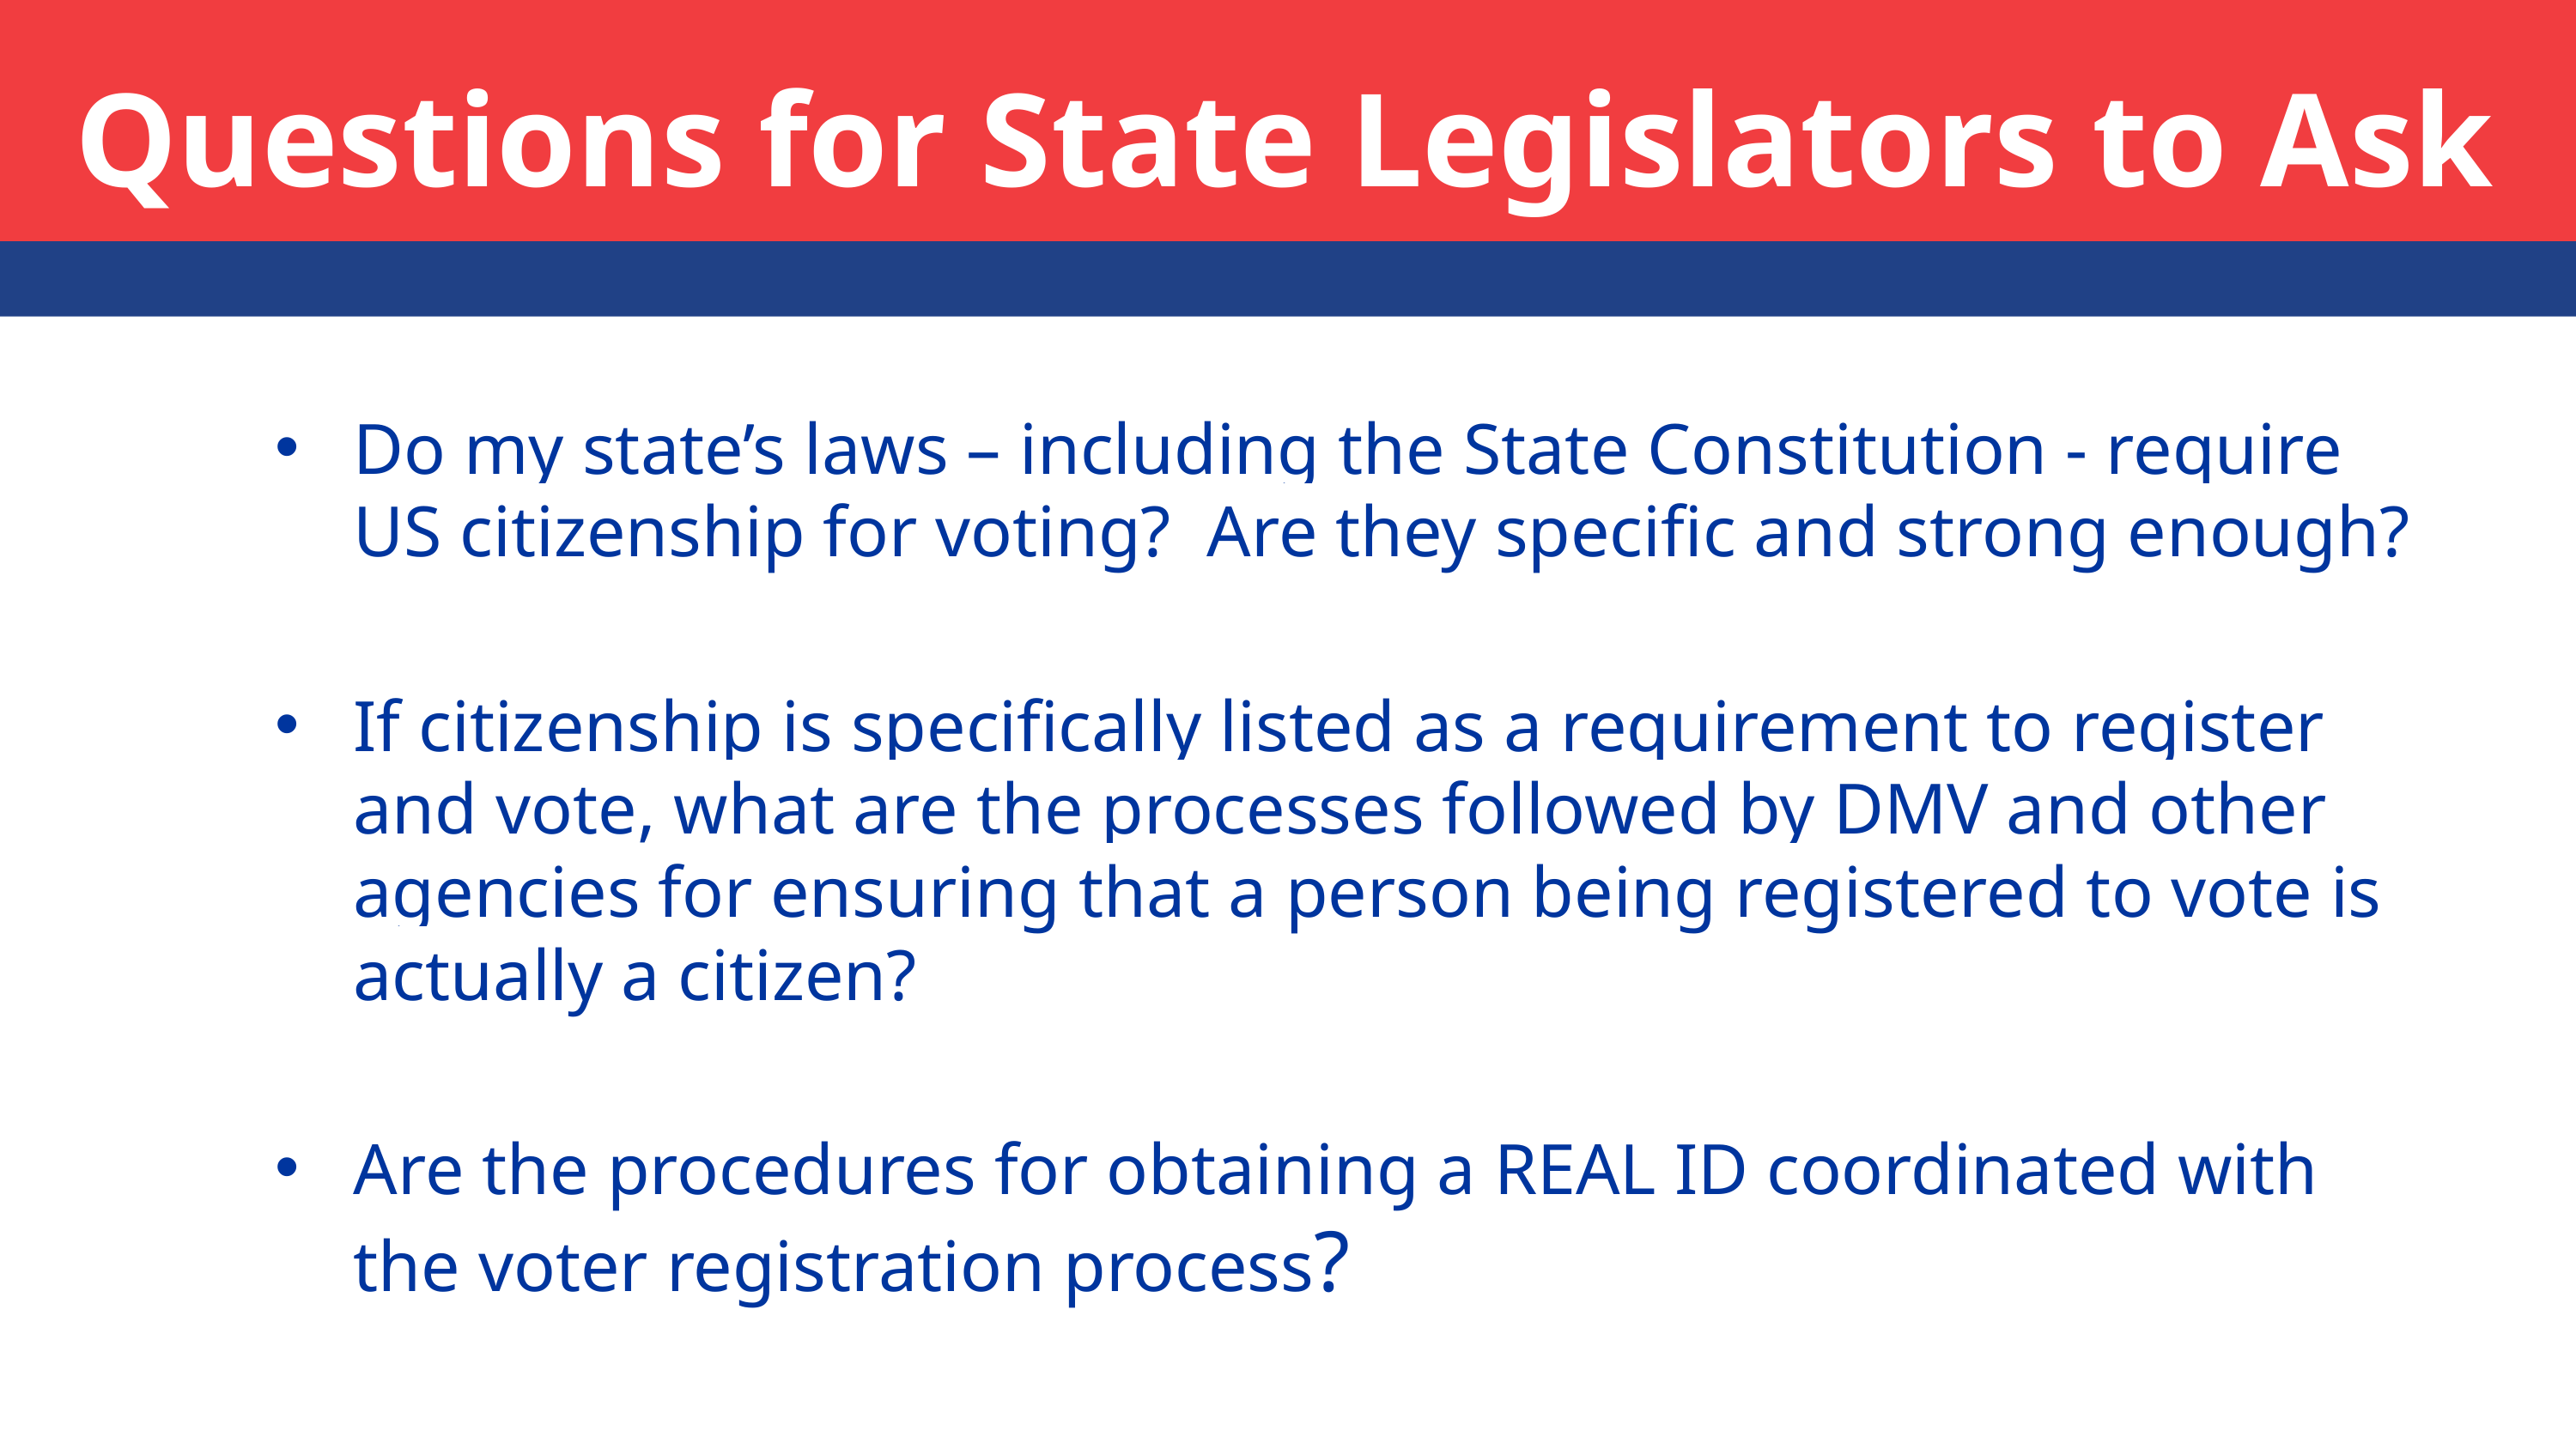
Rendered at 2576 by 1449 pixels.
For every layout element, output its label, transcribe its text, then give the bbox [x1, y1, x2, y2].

list Do my state’s laws – including the State Constitution - require US citizenship for voting? Are they specific and strong enough? If citizenship is specifically listed as a requirement to register and vote, what are the processes followed by DMV and other agencies for ensuring that a person being registered to vote is actually a citizen? Are the procedures for obtaining a REAL ID coordinated with the voter registration process? [161, 359, 2437, 1390]
title Questions for State Legislators to Ask [0, 0, 2576, 239]
text_box [0, 239, 2576, 318]
